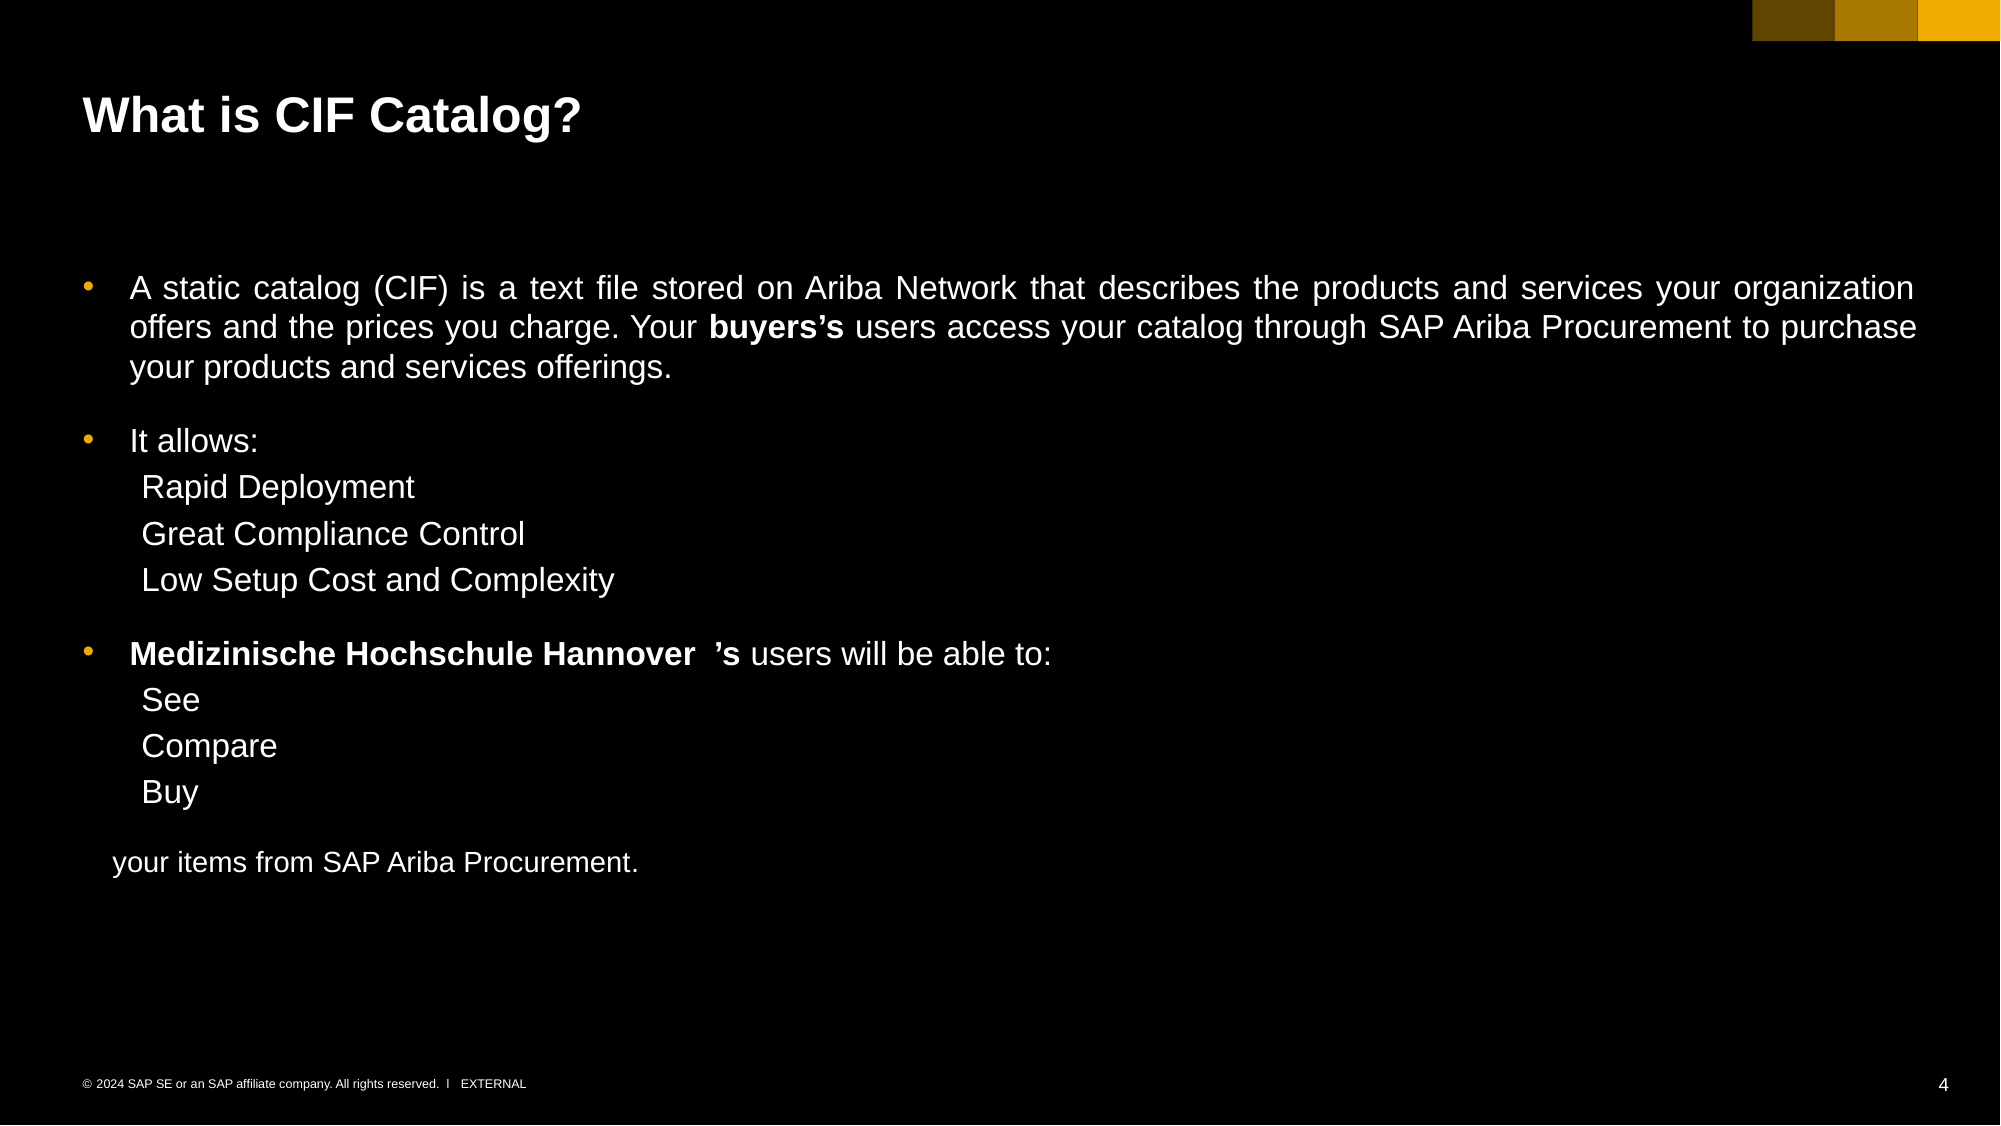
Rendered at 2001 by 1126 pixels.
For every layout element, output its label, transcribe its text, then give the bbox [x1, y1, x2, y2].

title What is CIF Catalog? [82, 82, 1918, 144]
list A static catalog (CIF) is a text file stored on Ariba Network that describes the products and services your organization offers and the prices you charge. Your buyers’s users access your catalog through SAP Ariba Procurement to purchase your products and services offerings. It allows: Rapid Deployment Great Compliance Control Low Setup Cost and Complexity Medizinische Hochschule Hannover ’s users will be able to: See Compare Buy your items from SAP Ariba Procurement. [82, 265, 1918, 960]
